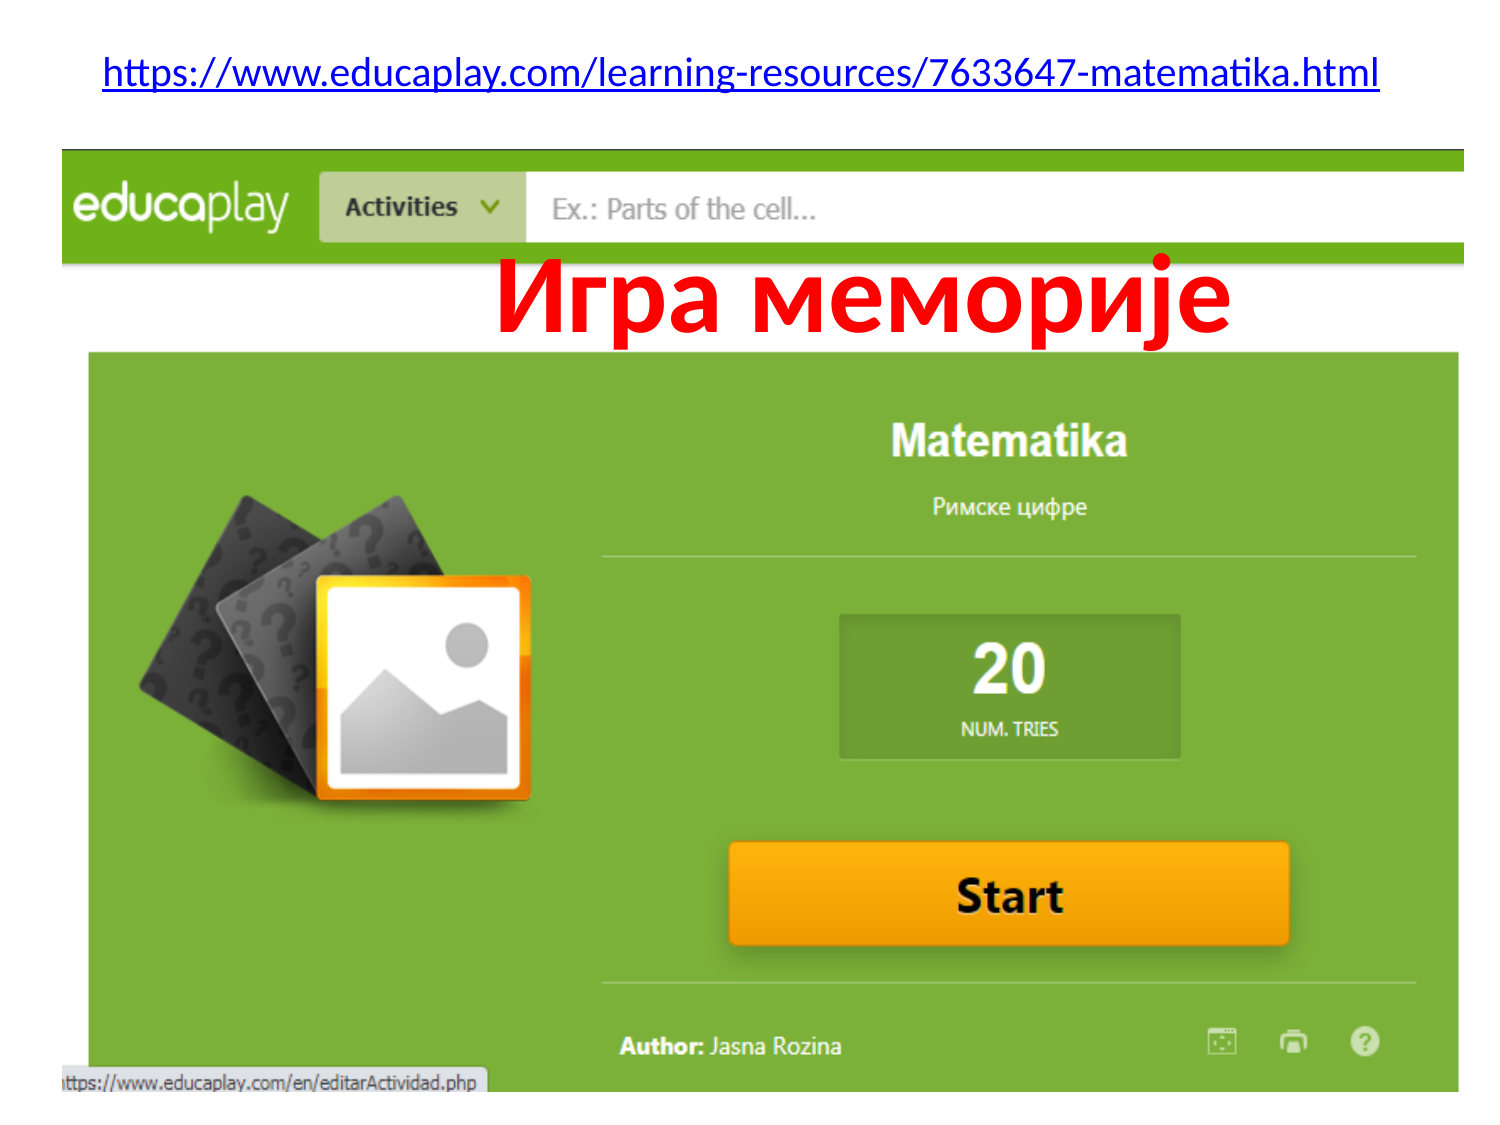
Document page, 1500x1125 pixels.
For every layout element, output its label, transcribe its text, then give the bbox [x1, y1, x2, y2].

picture [62, 149, 1464, 1092]
text_box https://www.educaplay.com/learning-resources/7633647-matematika.html [87, 37, 1463, 149]
